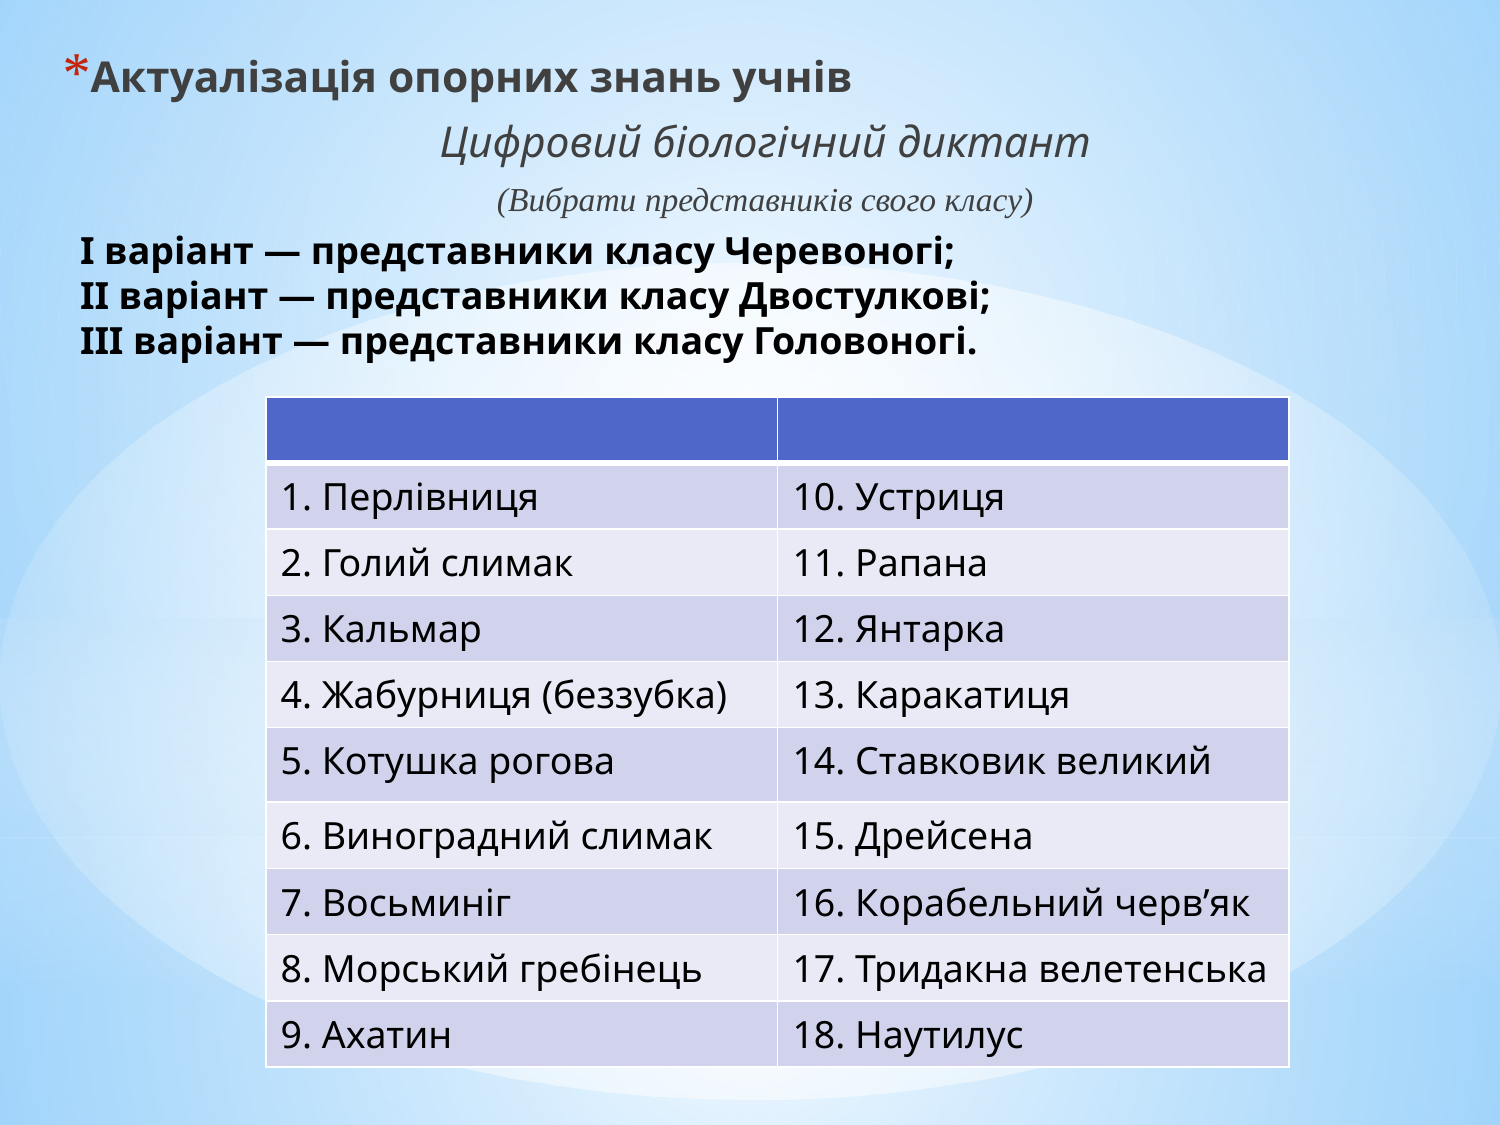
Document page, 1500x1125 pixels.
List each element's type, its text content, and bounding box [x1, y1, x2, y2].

list Актуалізація опорних знань учнів Цифровий біологічний диктант (Вибрати представників свого класу) [41, 42, 1483, 268]
table_cell 14. Ставковик великий [778, 728, 1288, 801]
table_cell 15. Дрейсена [778, 803, 1288, 868]
table_cell 12. Янтарка [778, 596, 1288, 661]
table_cell 11. Рапана [778, 530, 1288, 595]
table_cell 8. Морський гребінець [267, 935, 777, 1000]
table_cell 7. Восьминіг [267, 869, 777, 934]
table_cell 1. Перлівниця [267, 466, 777, 528]
table_cell 5. Котушка рогова [267, 728, 777, 801]
table_cell 4. Жабурниця (беззубка) [267, 662, 777, 727]
table_cell 17. Тридакна велетенська [778, 935, 1288, 1000]
table_cell 9. Ахатин [267, 1002, 777, 1066]
table_cell 10. Устриця [778, 466, 1288, 528]
table_cell 3. Кальмар [267, 596, 777, 661]
table_cell 6. Виноградний слимак [267, 803, 777, 868]
table_cell 2. Голий слимак [267, 530, 777, 595]
table_header [267, 398, 777, 460]
table_cell 16. Корабельний черв’як [778, 869, 1288, 934]
title I варіант — представники класу Черевоногі; II варіант — представники класу Двостулкові; III варіант — представники класу Головоногі. [64, 268, 1459, 1083]
table_cell 13. Каракатиця [778, 662, 1288, 727]
table_header [778, 398, 1288, 460]
table_cell 18. Наутилус [778, 1002, 1288, 1066]
